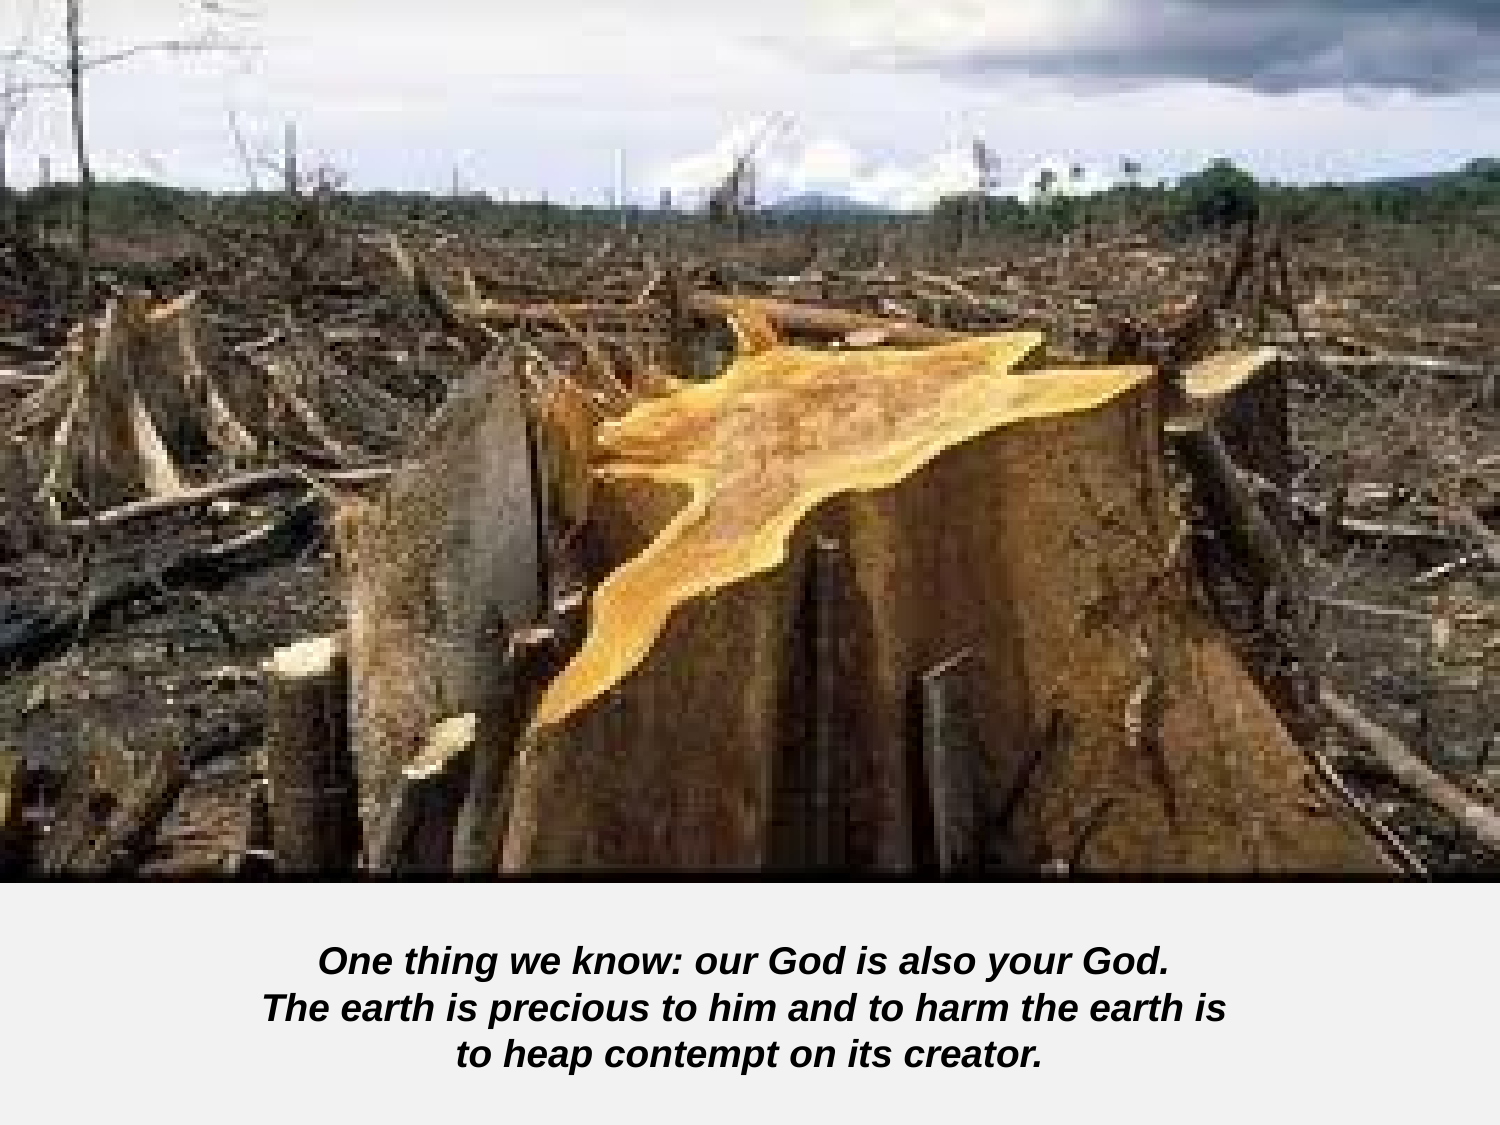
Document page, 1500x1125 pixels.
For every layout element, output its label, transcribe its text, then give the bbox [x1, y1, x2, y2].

title One thing we know: our God is also your God. The earth is precious to him and to harm the earth is to heap contempt on its creator. [0, 890, 1500, 1125]
picture [0, 0, 1500, 883]
